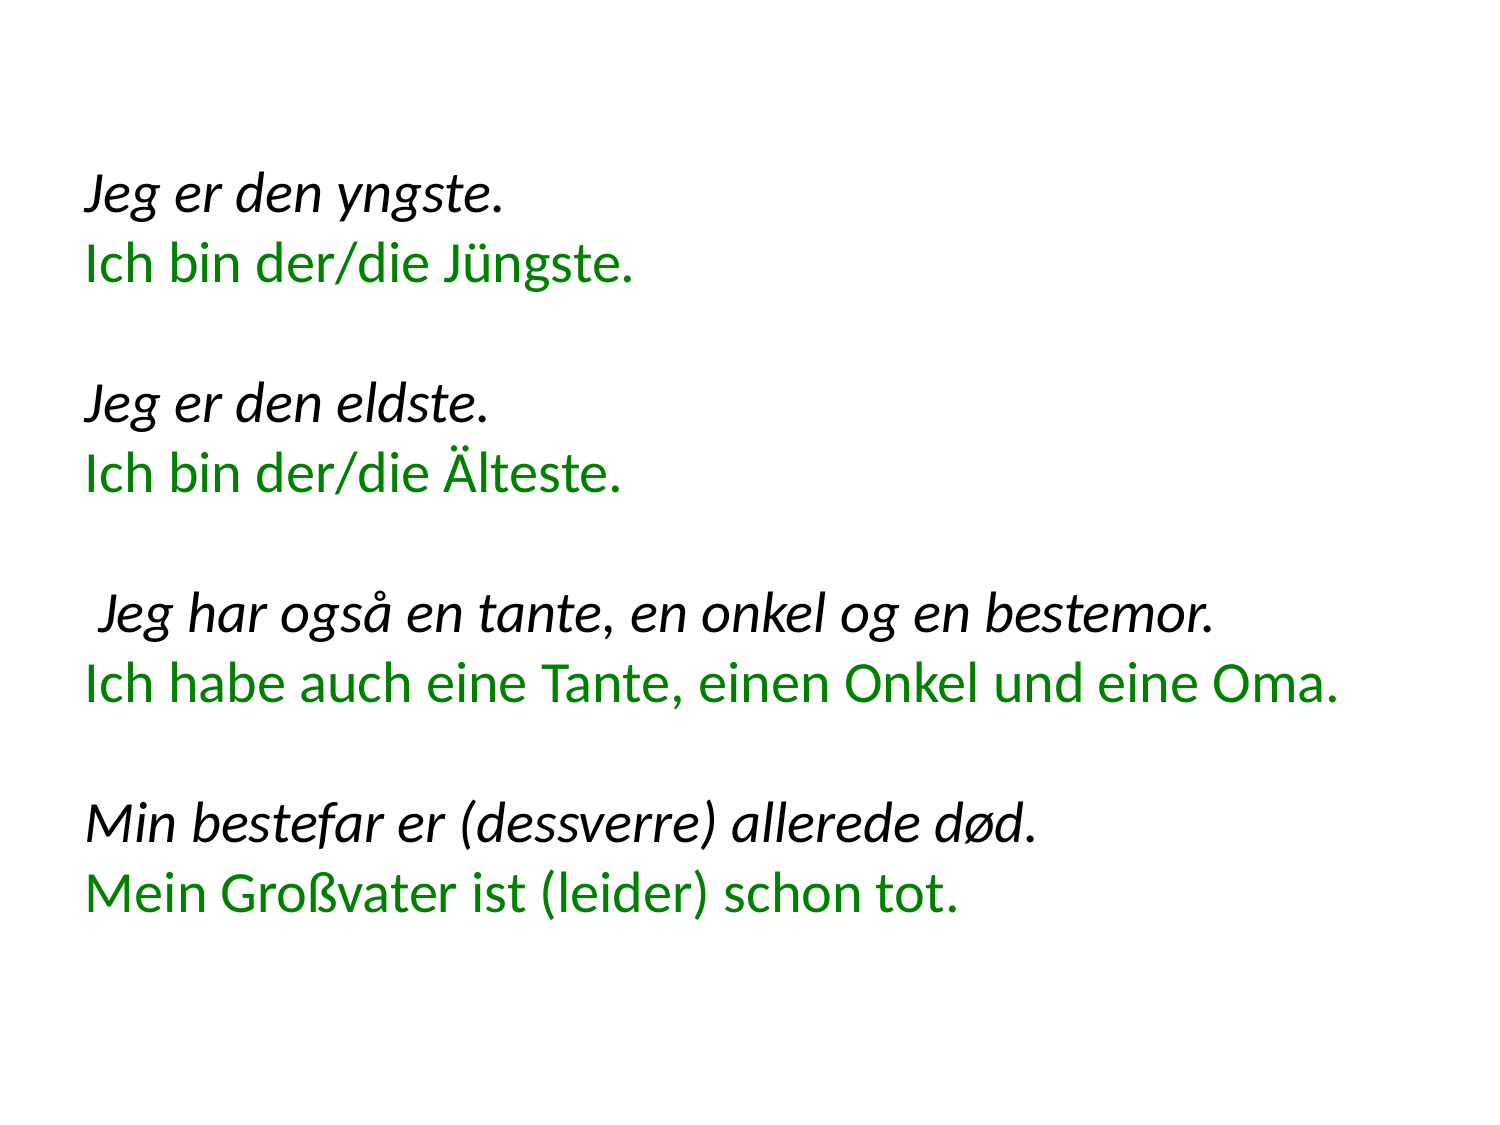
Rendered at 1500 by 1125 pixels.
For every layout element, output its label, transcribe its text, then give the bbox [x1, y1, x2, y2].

text_box Jeg er den yngste. Ich bin der/die Jüngste. Jeg er den eldste. Ich bin der/die Älteste. Jeg har også en tante, en onkel og en bestemor. Ich habe auch eine Tante, einen Onkel und eine Oma. Min bestefar er (dessverre) allerede død. Mein Großvater ist (leider) schon tot. [70, 146, 1399, 1001]
